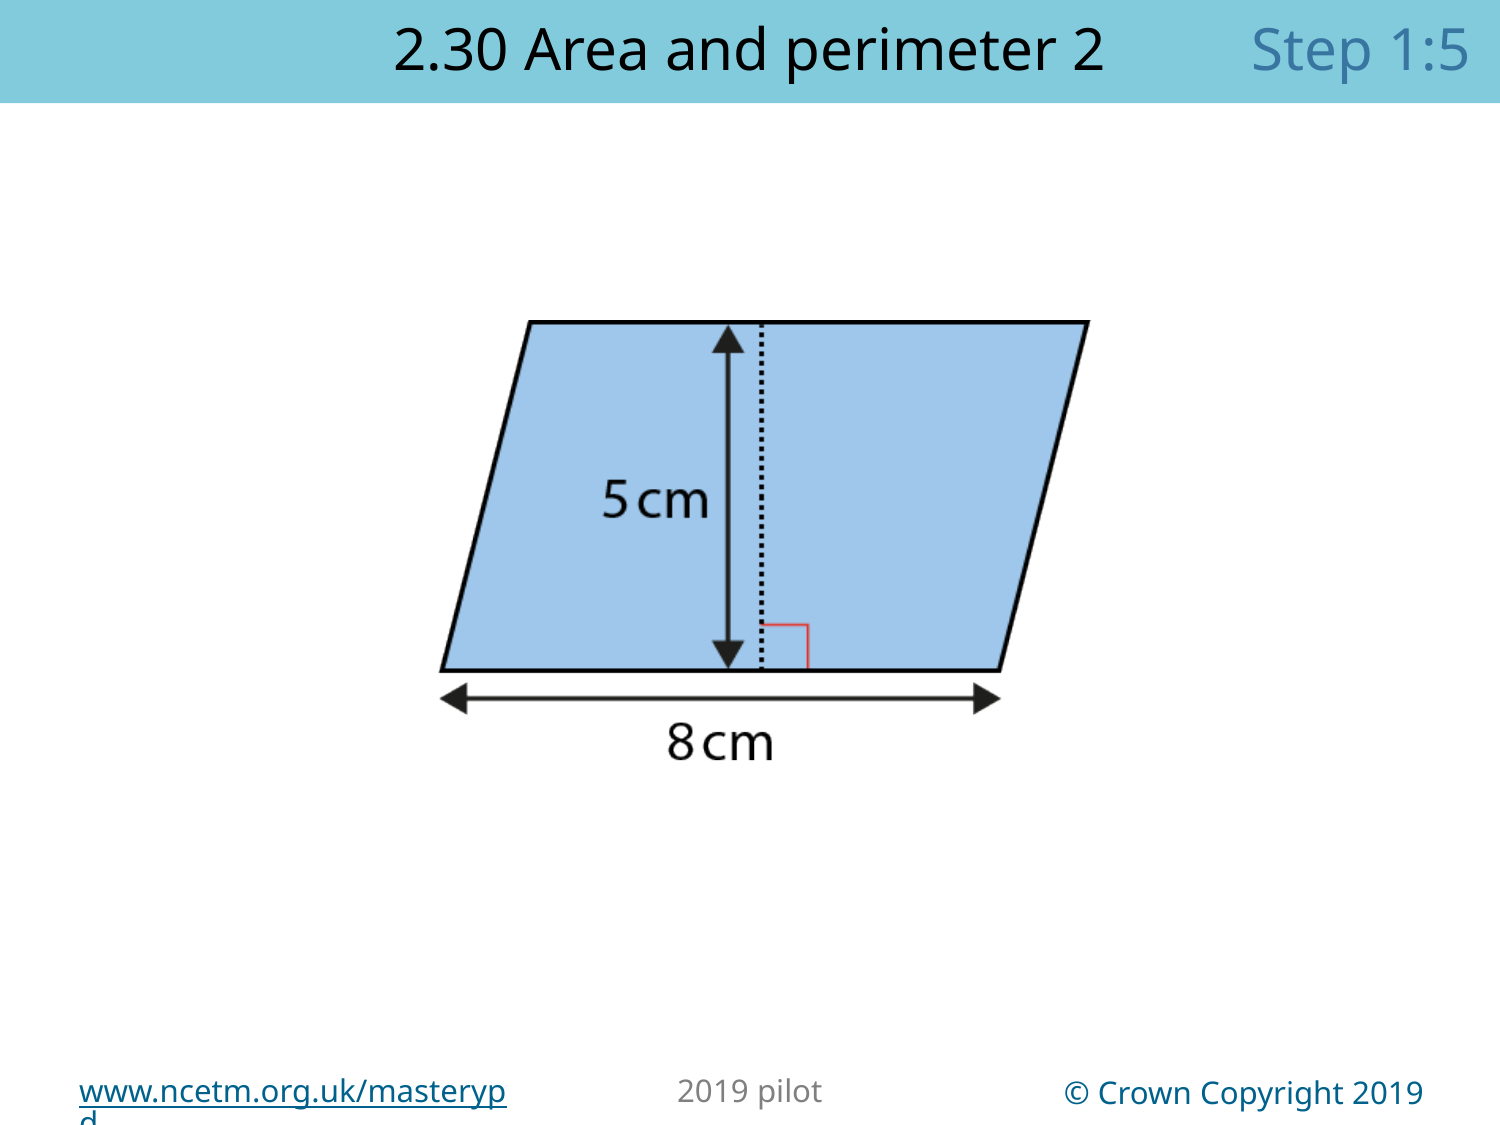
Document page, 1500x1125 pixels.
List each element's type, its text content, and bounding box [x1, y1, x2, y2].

picture [101, 320, 1399, 805]
list Step 1:5 [0, 0, 1500, 104]
